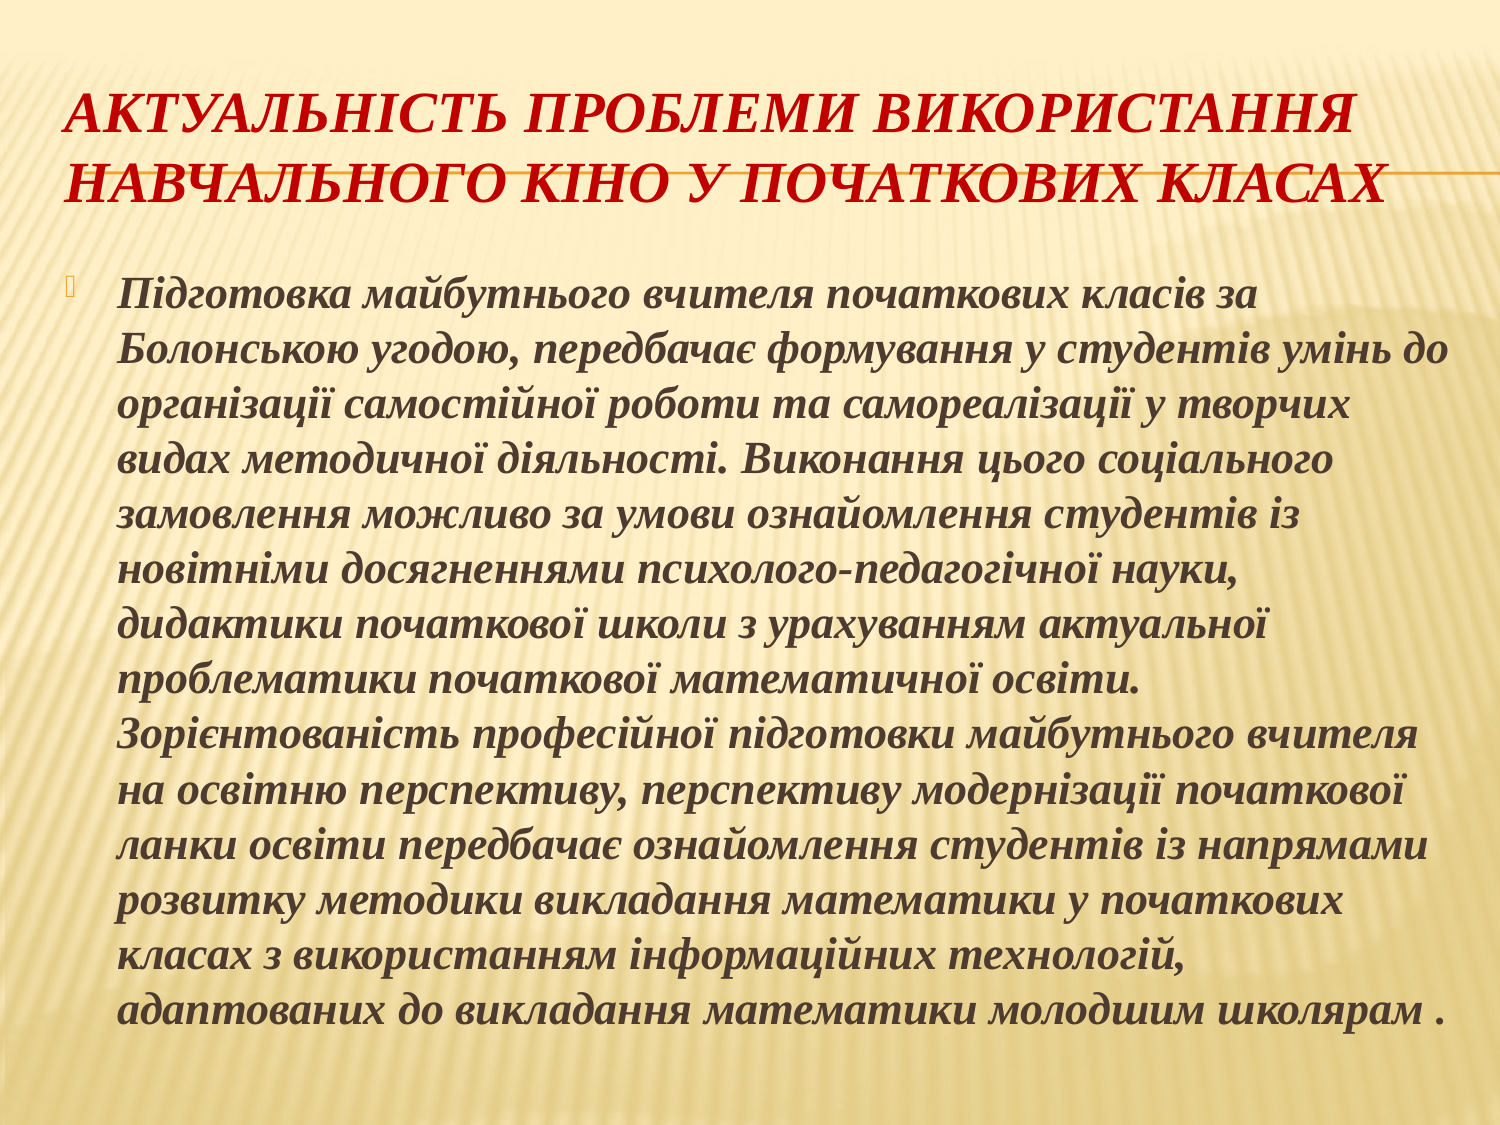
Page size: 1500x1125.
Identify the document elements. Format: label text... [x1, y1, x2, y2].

title Актуальність проблеми використання навчального кіно у початкових класах [50, 75, 1475, 213]
list Підготовка майбутнього вчителя початкових класів за Болонською угодою, передбачає формування у студентів умінь до організації самостійної роботи та самореалізації у творчих видах методичної діяльності. Виконання цього соціального замовлення можливо за умови ознайомлення студентів із новітніми досягненнями психолого-педагогічної науки, дидактики початкової школи з урахуванням актуальної проблематики початкової математичної освіти. Зорієнтованість професійної підготовки майбутнього вчителя на освітню перспективу, перспективу модернізації початкової ланки освіти передбачає ознайомлення студентів із напрямами розвитку методики викладання математики у початкових класах з використанням інформаційних технологій, адаптованих до викладання математики молодшим школярам . [50, 254, 1475, 1059]
